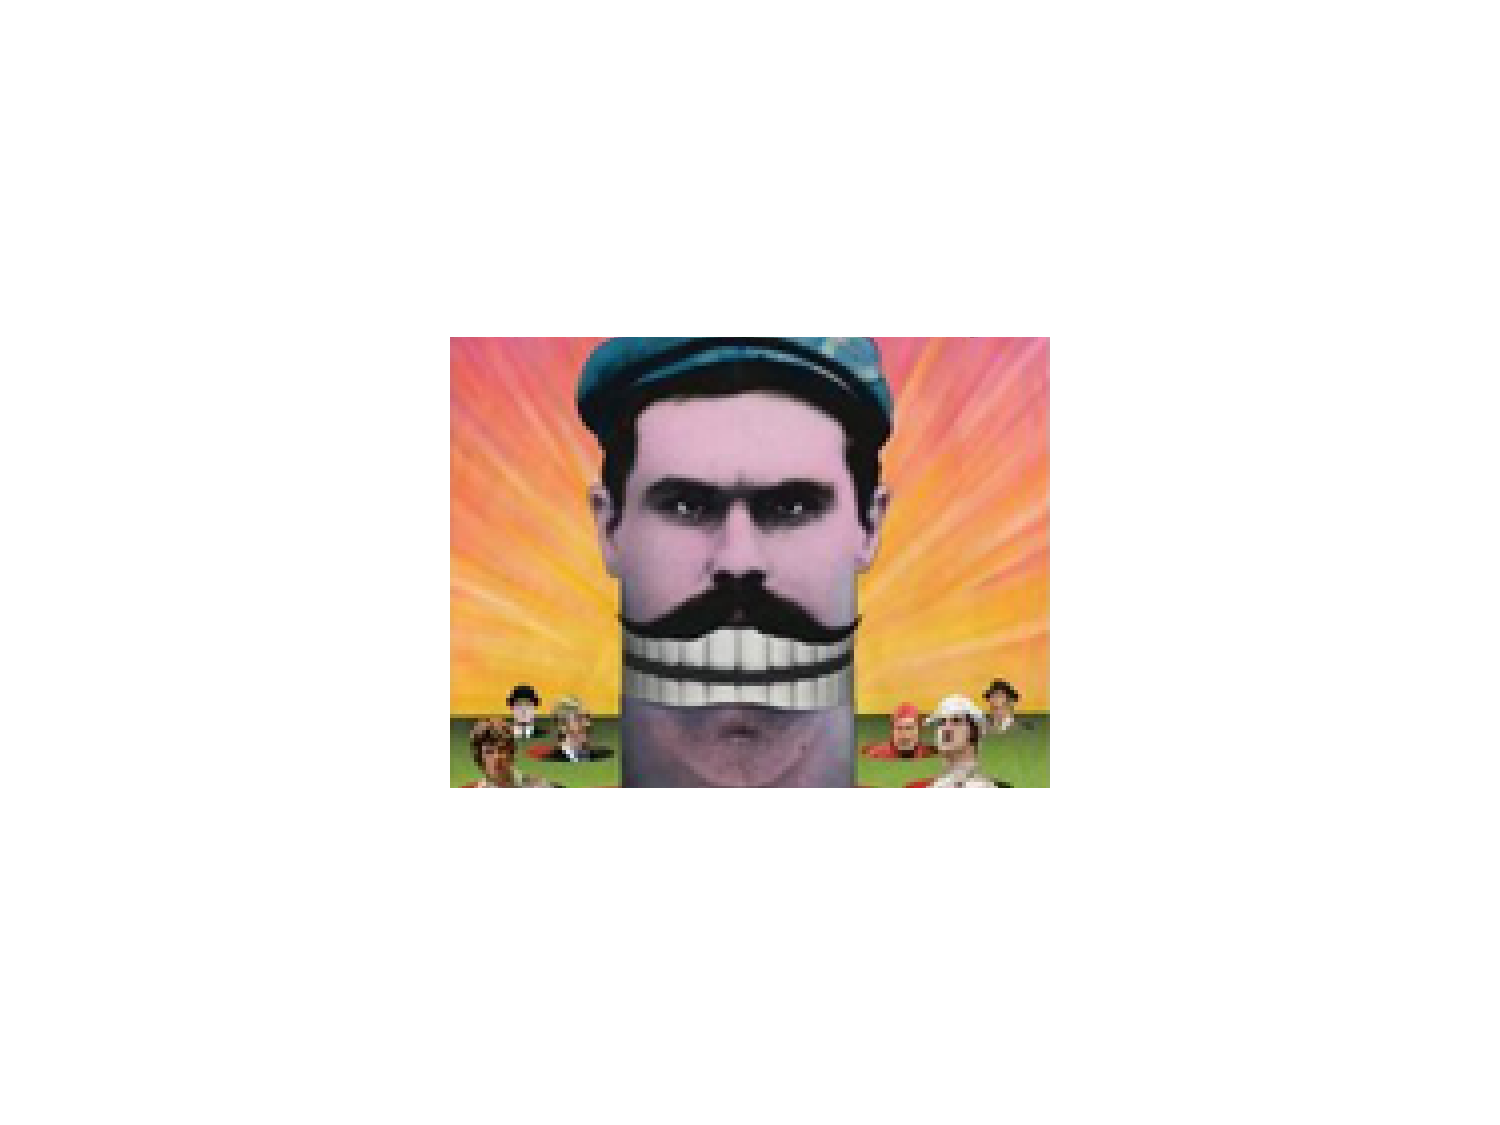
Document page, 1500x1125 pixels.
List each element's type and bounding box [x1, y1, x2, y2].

picture [449, 337, 1051, 788]
